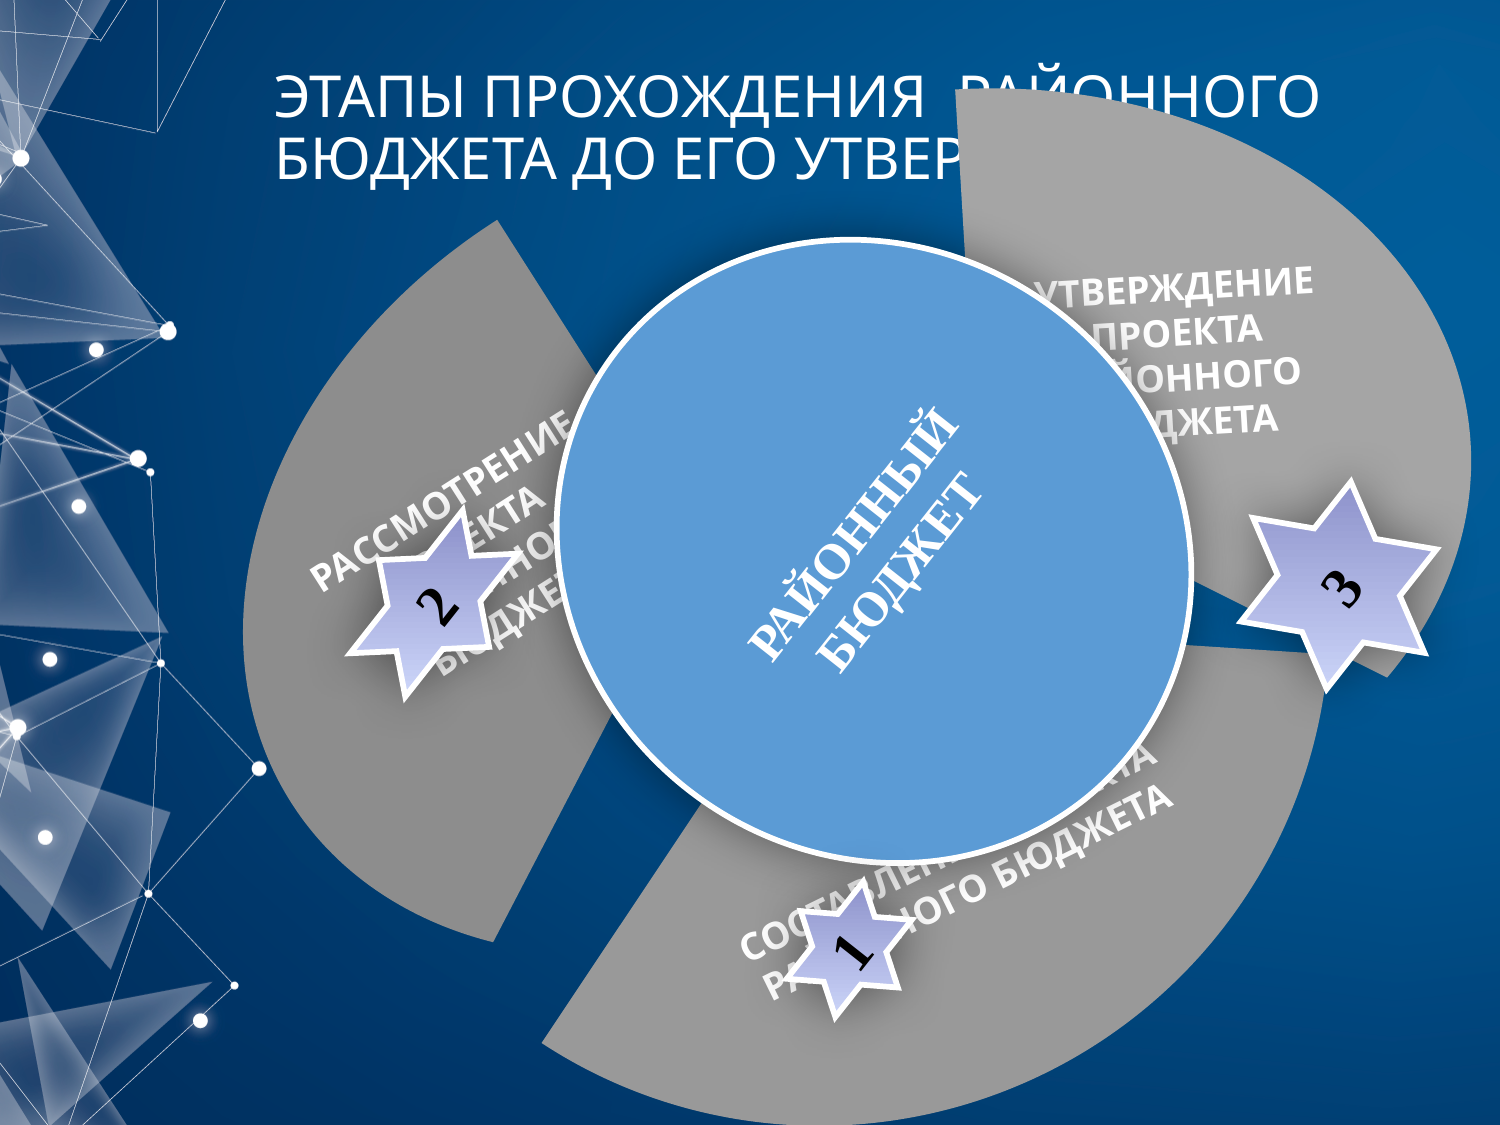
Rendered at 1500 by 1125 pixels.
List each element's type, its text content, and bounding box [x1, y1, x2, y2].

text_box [314, 118, 1331, 1125]
title ЭТАПЫ ПРОХОЖДЕНИЯ РАЙОННОГО БЮДЖЕТА ДО ЕГО УТВЕРЖДЕНИЯ [259, 40, 1456, 160]
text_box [214, 160, 314, 922]
picture [0, 0, 1500, 1125]
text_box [484, 88, 1472, 857]
